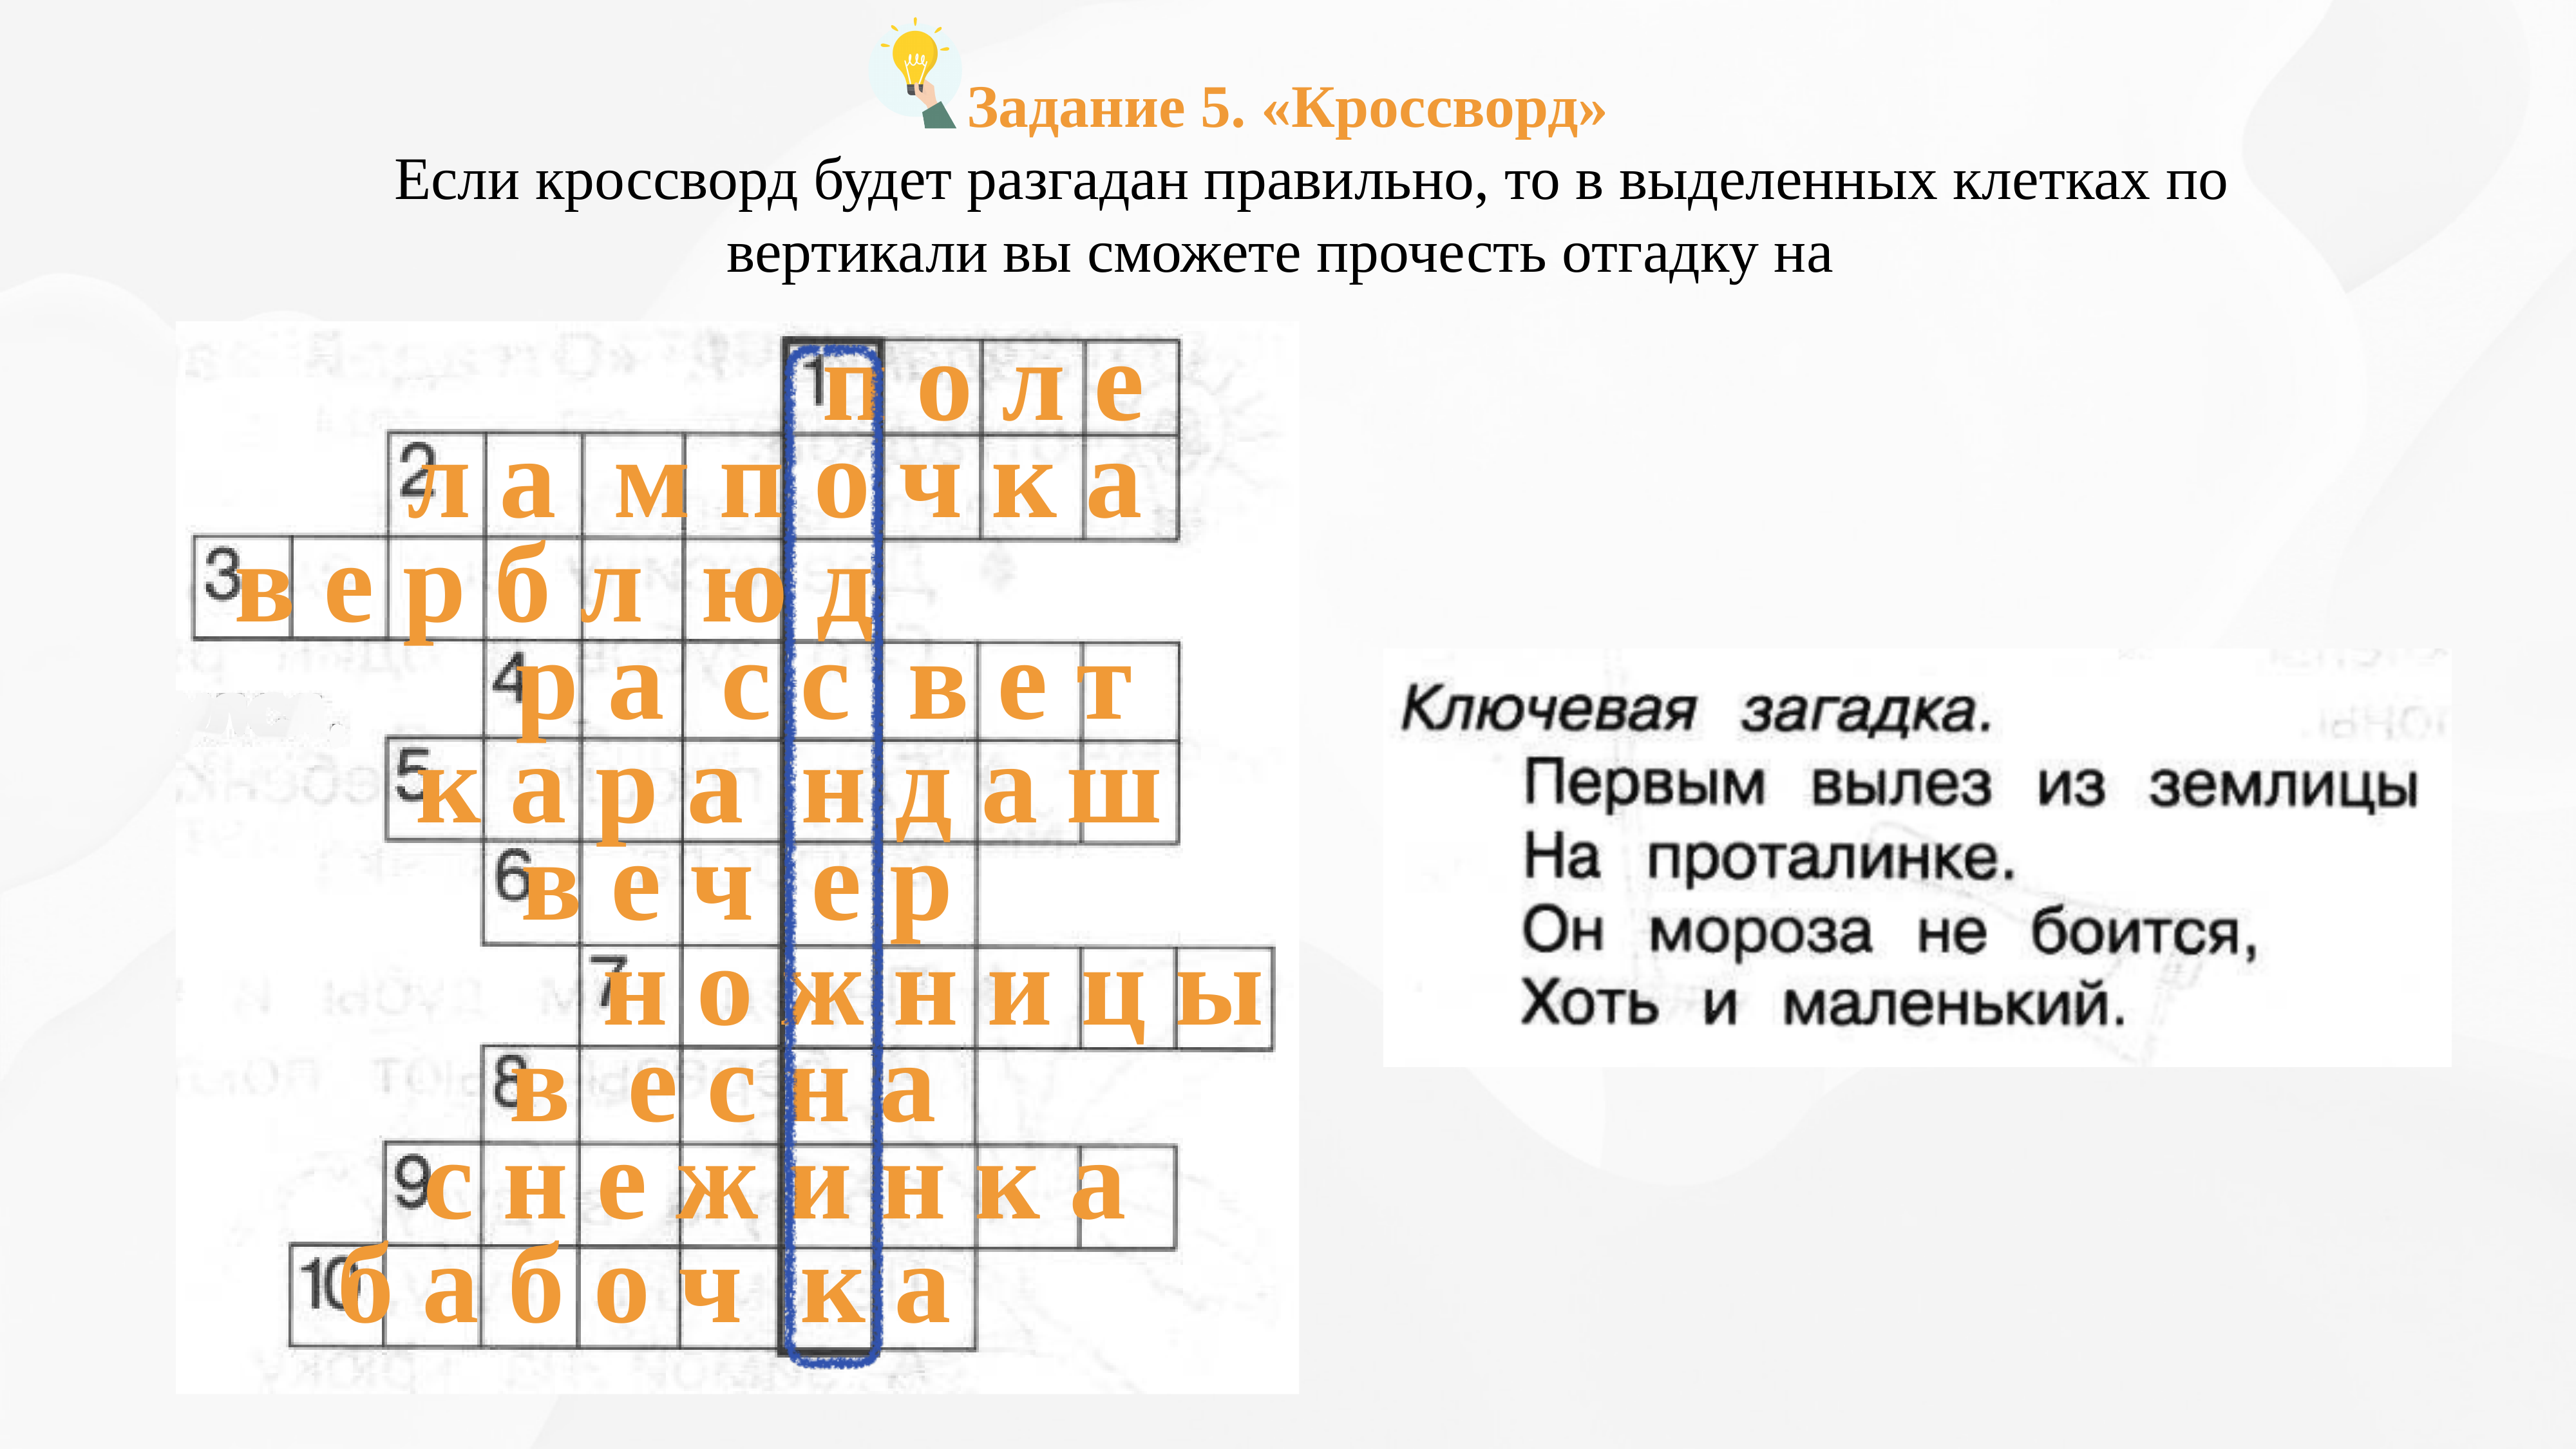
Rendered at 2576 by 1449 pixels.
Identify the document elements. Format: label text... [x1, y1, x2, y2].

text_box Задание 5. «Кроссворд» Если кроссворд будет разгадан правильно, то в выделенных клетках по вертикали вы сможете прочесть отгадку на [224, 62, 2352, 289]
text_box п о л е [818, 317, 1150, 321]
picture [0, 0, 2576, 1449]
